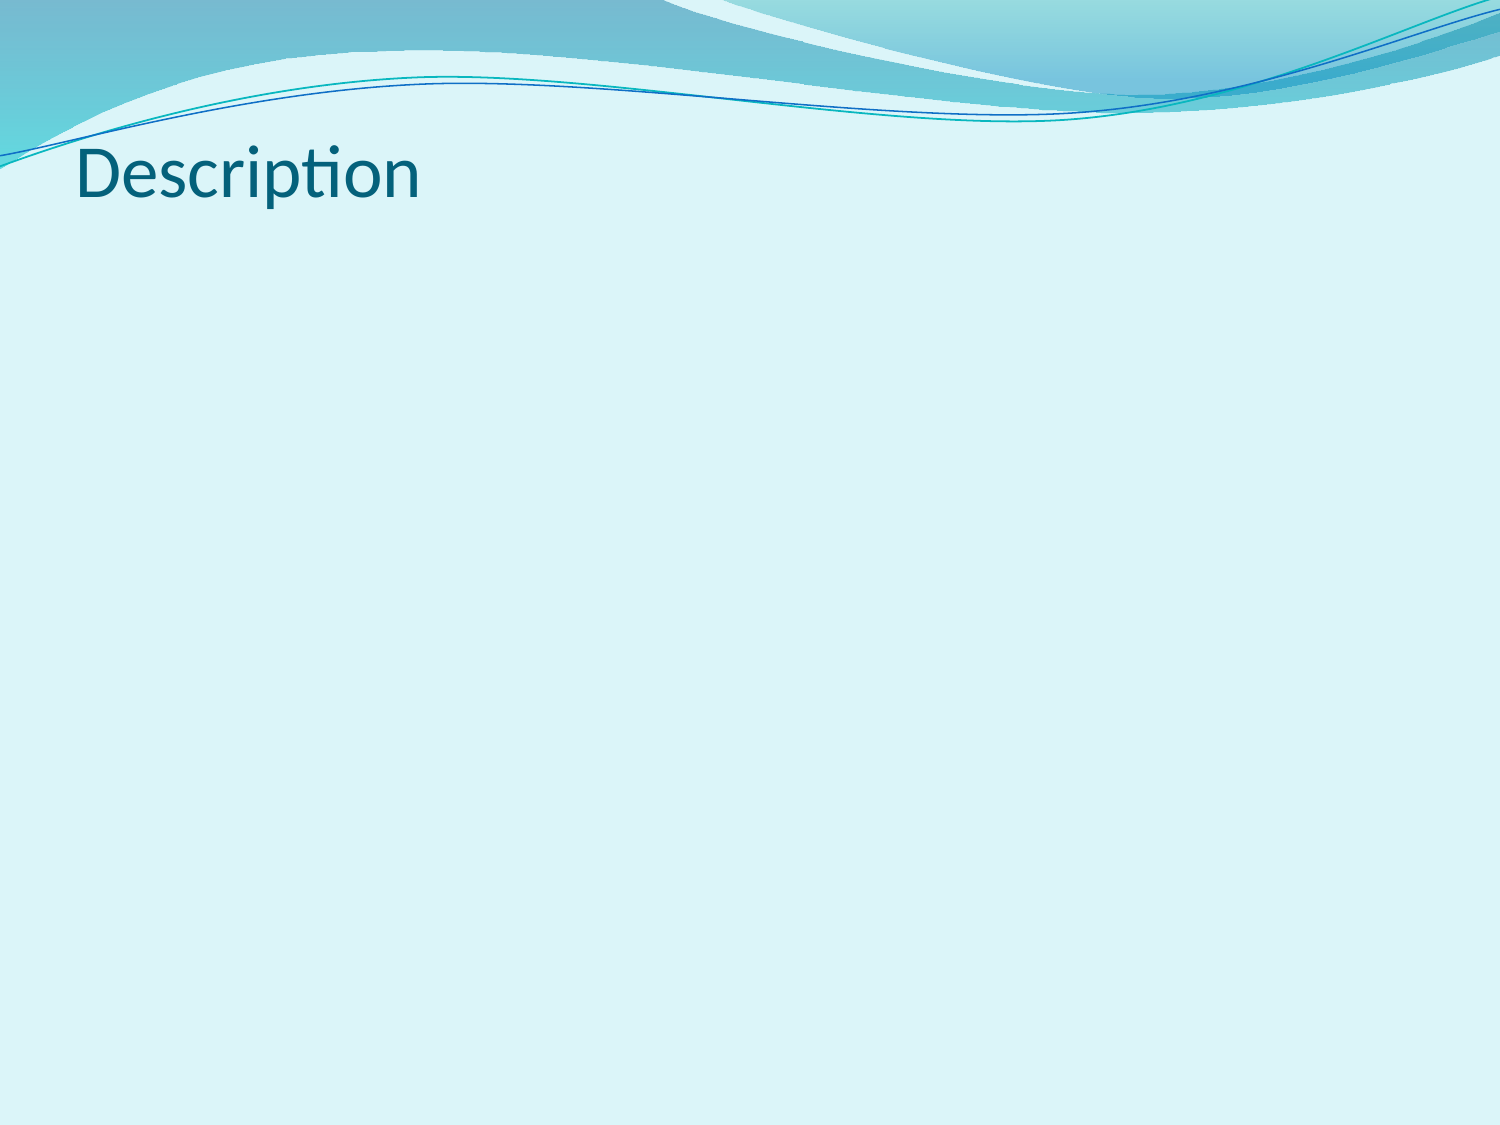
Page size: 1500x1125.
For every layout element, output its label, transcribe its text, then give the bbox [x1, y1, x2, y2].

title Description [75, 115, 1425, 303]
